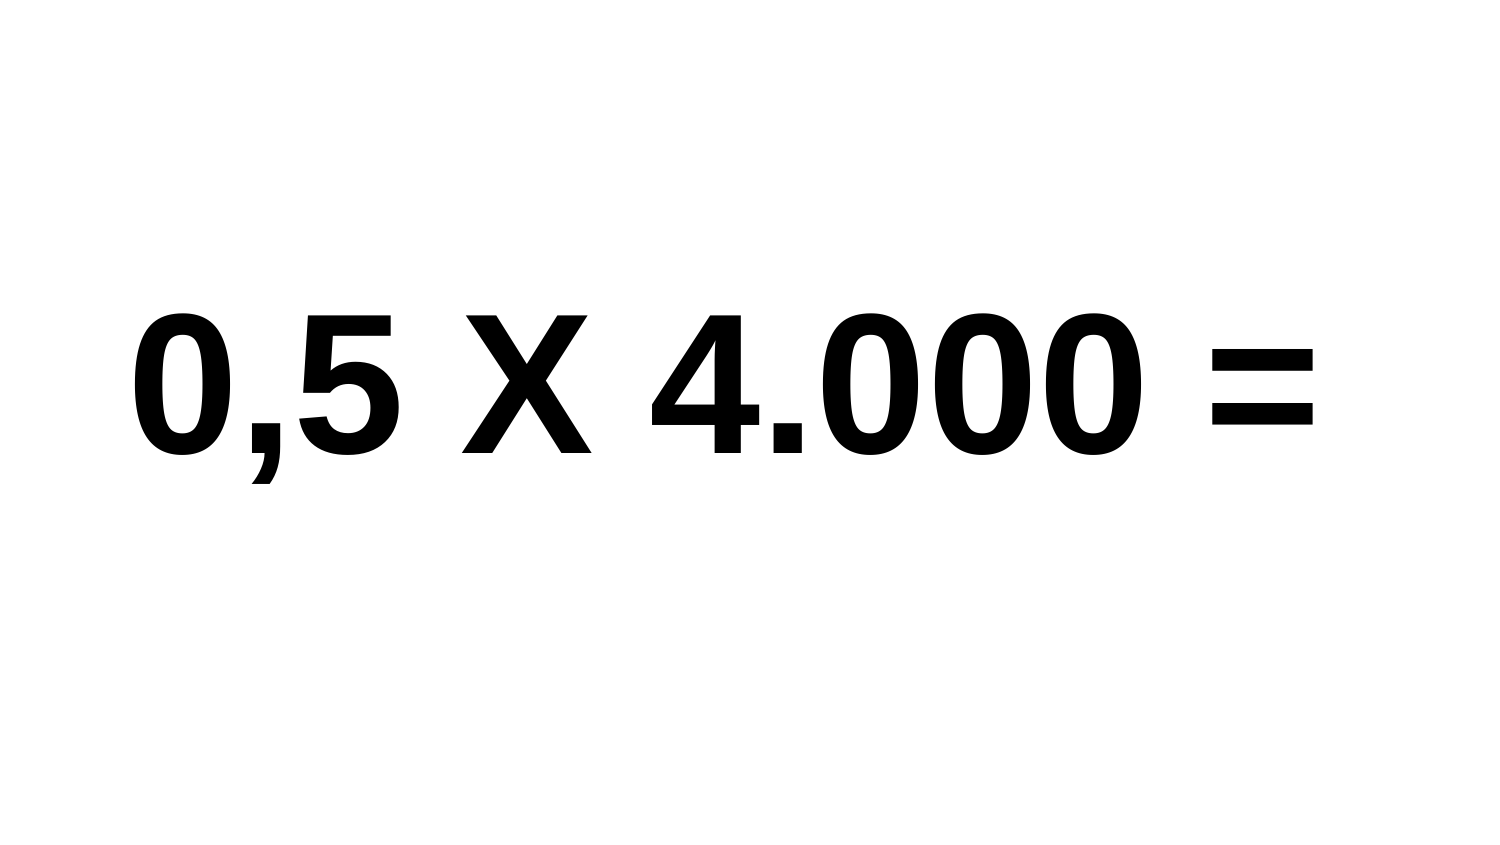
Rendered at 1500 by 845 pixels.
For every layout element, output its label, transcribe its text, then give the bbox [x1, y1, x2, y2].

text_box 0,5 X 4.000 = [112, 318, 1388, 509]
